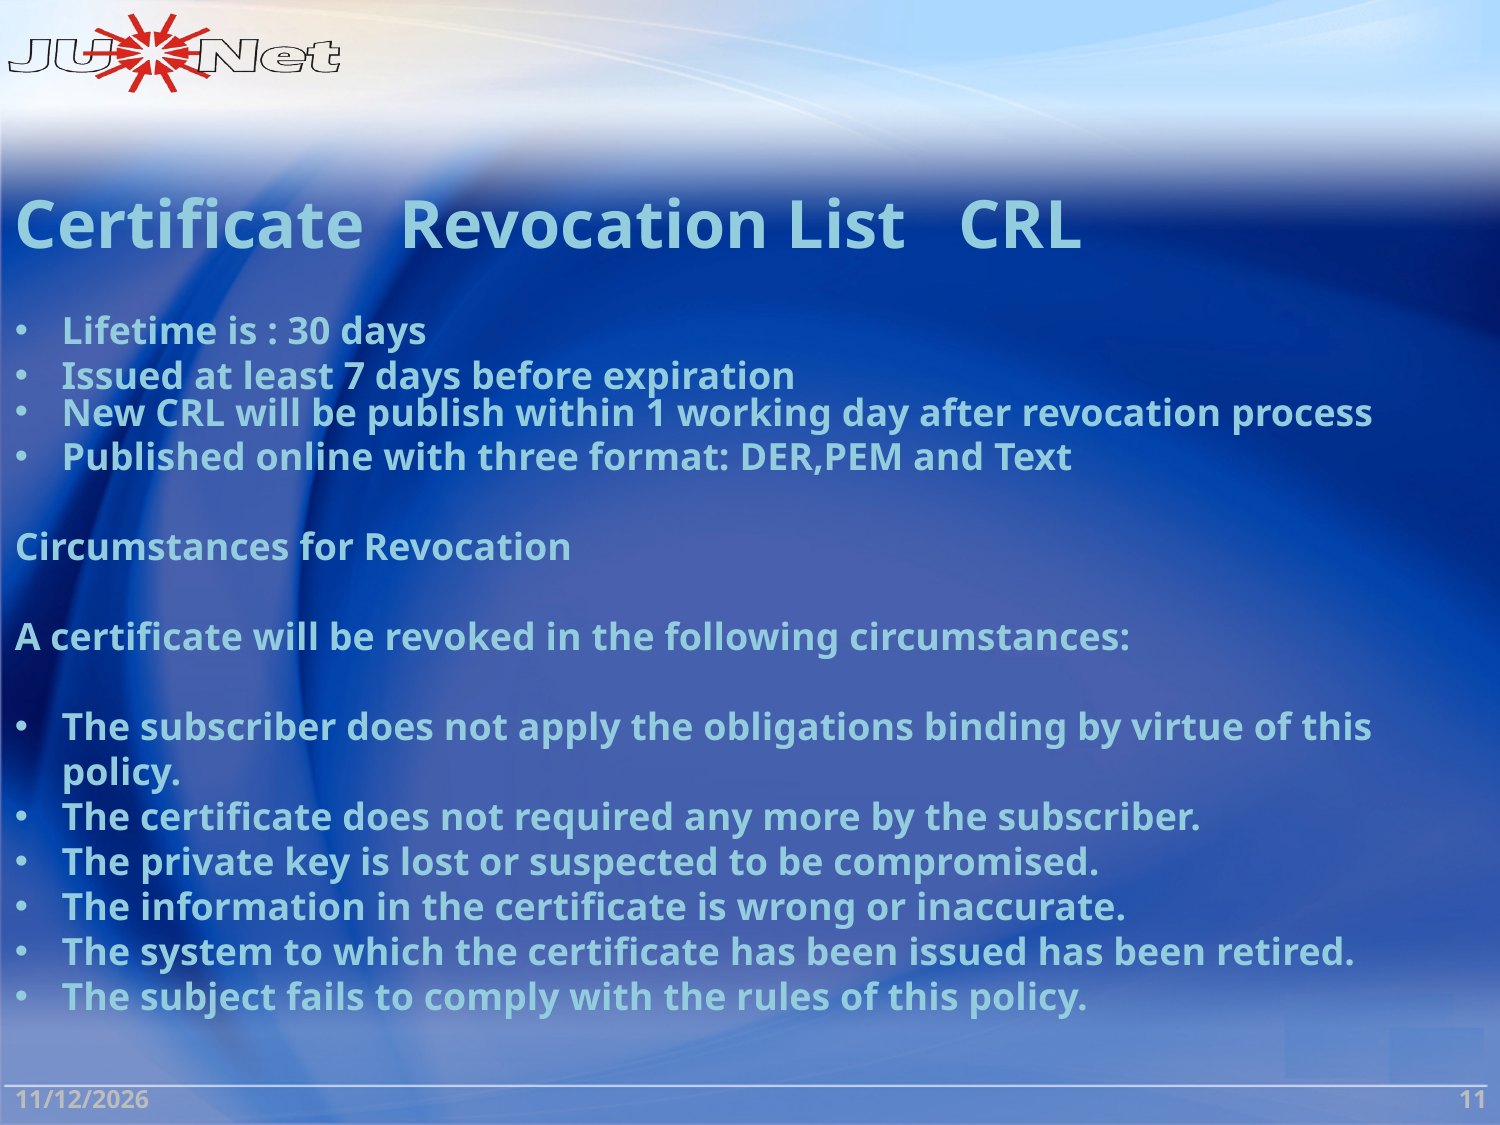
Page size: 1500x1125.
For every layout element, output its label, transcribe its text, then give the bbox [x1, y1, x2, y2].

picture [0, 0, 1500, 174]
text_box Certificate Revocation List CRL Lifetime is : 30 days Issued at least 7 days before expiration New CRL will be publish within 1 working day after revocation process Published online with three format: DER,PEM and Text Circumstances for Revocation A certificate will be revoked in the following circumstances: The subscriber does not apply the obligations binding by virtue of this policy. The certificate does not required any more by the subscriber. The private key is lost or suspected to be compromised. The information in the certificate is wrong or inaccurate. The system to which the certificate has been issued has been retired. The subject fails to comply with the rules of this policy. [0, 174, 1500, 1125]
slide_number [0, 1052, 425, 1125]
slide_number 11 [1299, 1052, 1488, 1125]
